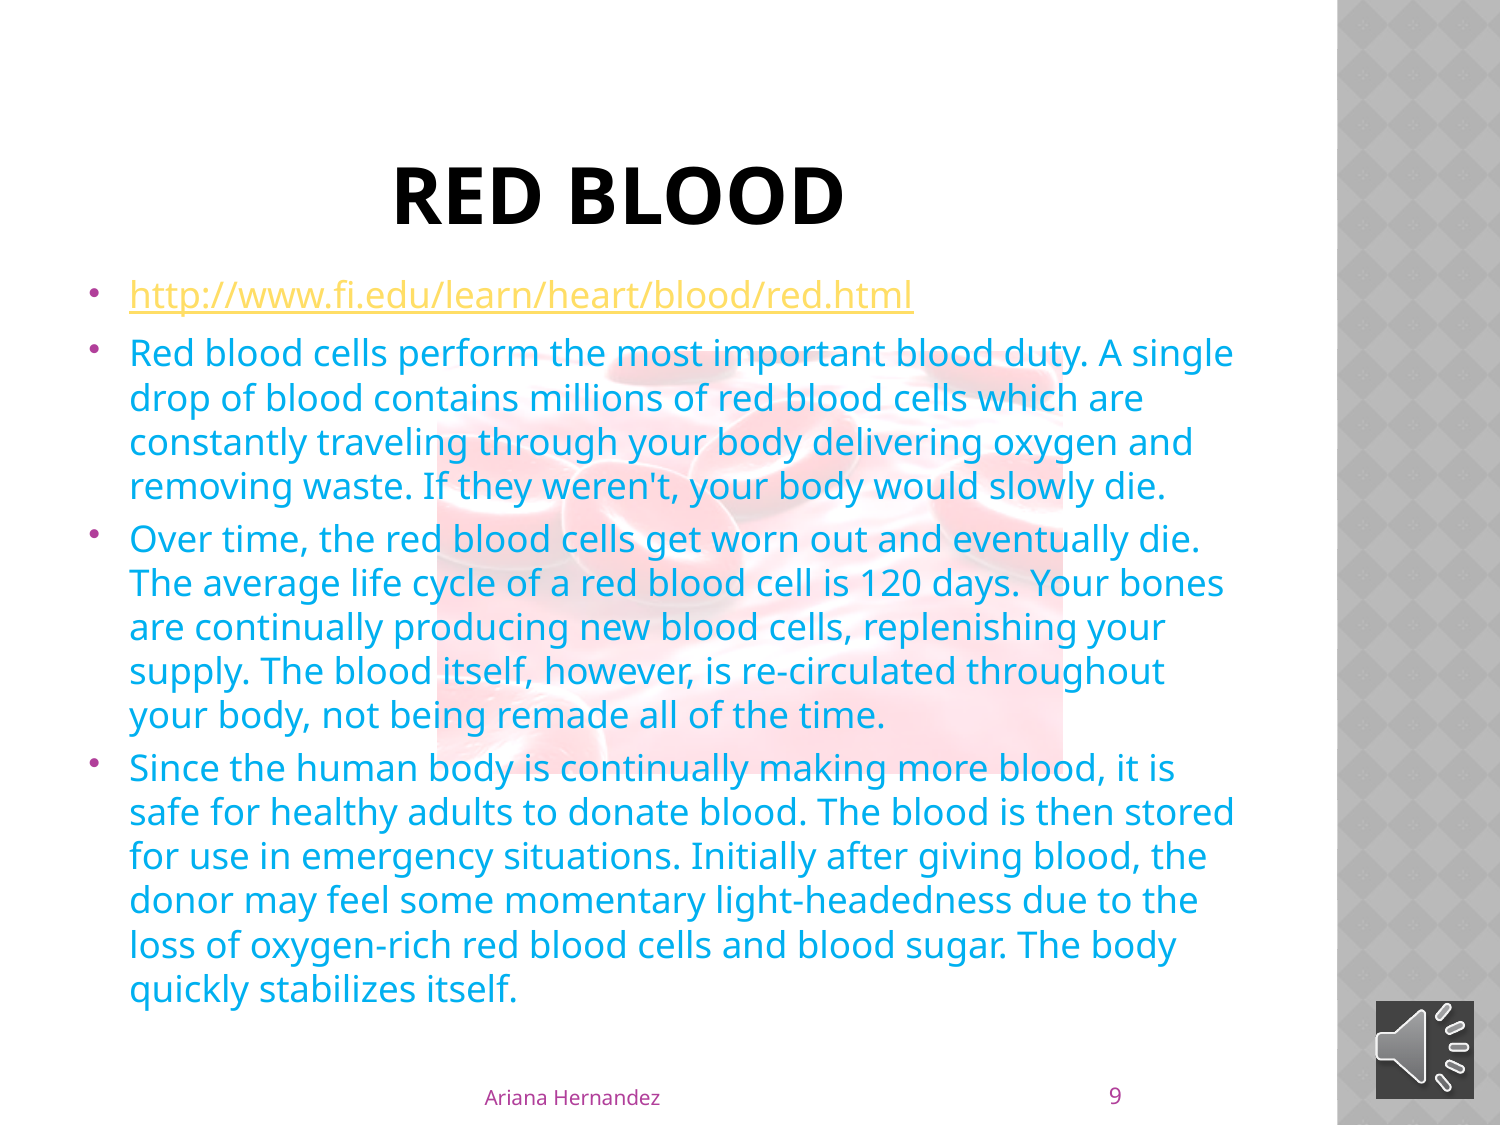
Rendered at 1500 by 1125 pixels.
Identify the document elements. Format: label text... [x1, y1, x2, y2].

picture [904, 764, 912, 774]
picture [916, 764, 924, 774]
picture [902, 351, 912, 363]
picture [956, 351, 966, 363]
picture [933, 351, 944, 363]
picture [871, 764, 880, 774]
footer Ariana Hernandez [75, 1075, 675, 1114]
picture [437, 623, 446, 637]
picture [437, 764, 444, 774]
picture [475, 351, 485, 363]
picture [778, 764, 786, 774]
picture [1058, 764, 1063, 774]
picture [849, 764, 858, 774]
picture [437, 351, 1063, 774]
picture [978, 351, 987, 363]
picture [974, 764, 982, 769]
picture [1010, 351, 1019, 363]
picture [607, 764, 616, 774]
picture [1036, 764, 1046, 774]
picture [1055, 579, 1063, 593]
picture [1374, 999, 1476, 1101]
picture [937, 764, 947, 774]
picture [652, 764, 661, 774]
picture [785, 351, 795, 363]
picture [835, 357, 843, 363]
picture [1005, 764, 1015, 774]
list http://www.fi.edu/learn/heart/blood/red.html Red blood cells perform the most important blood duty. A single drop of blood contains millions of red blood cells which are constantly traveling through your body delivering oxygen and removing waste. If they weren't, your body would slowly die. Over time, the red blood cells get worn out and eventually die. The average life cycle of a red blood cell is 120 days. Your bones are continually producing new blood cells, replenishing your supply. The blood itself, however, is re-circulated throughout your body, not being remade all of the time. Since the human body is continually making more blood, it is safe for healthy adults to donate blood. The blood is then stored for use in emergency situations. Initially after giving blood, the donor may feel some momentary light-headedness due to the loss of oxygen-rich red blood cells and blood sugar. The body quickly stabilizes itself. [75, 264, 1263, 1059]
picture [479, 764, 488, 774]
title red blood [75, 52, 1263, 240]
picture [763, 351, 773, 363]
picture [765, 764, 773, 774]
picture [1033, 351, 1042, 363]
slide_number 9 [1025, 1075, 1122, 1113]
picture [1059, 438, 1063, 452]
picture [584, 764, 594, 774]
picture [456, 764, 467, 774]
picture [656, 351, 666, 363]
